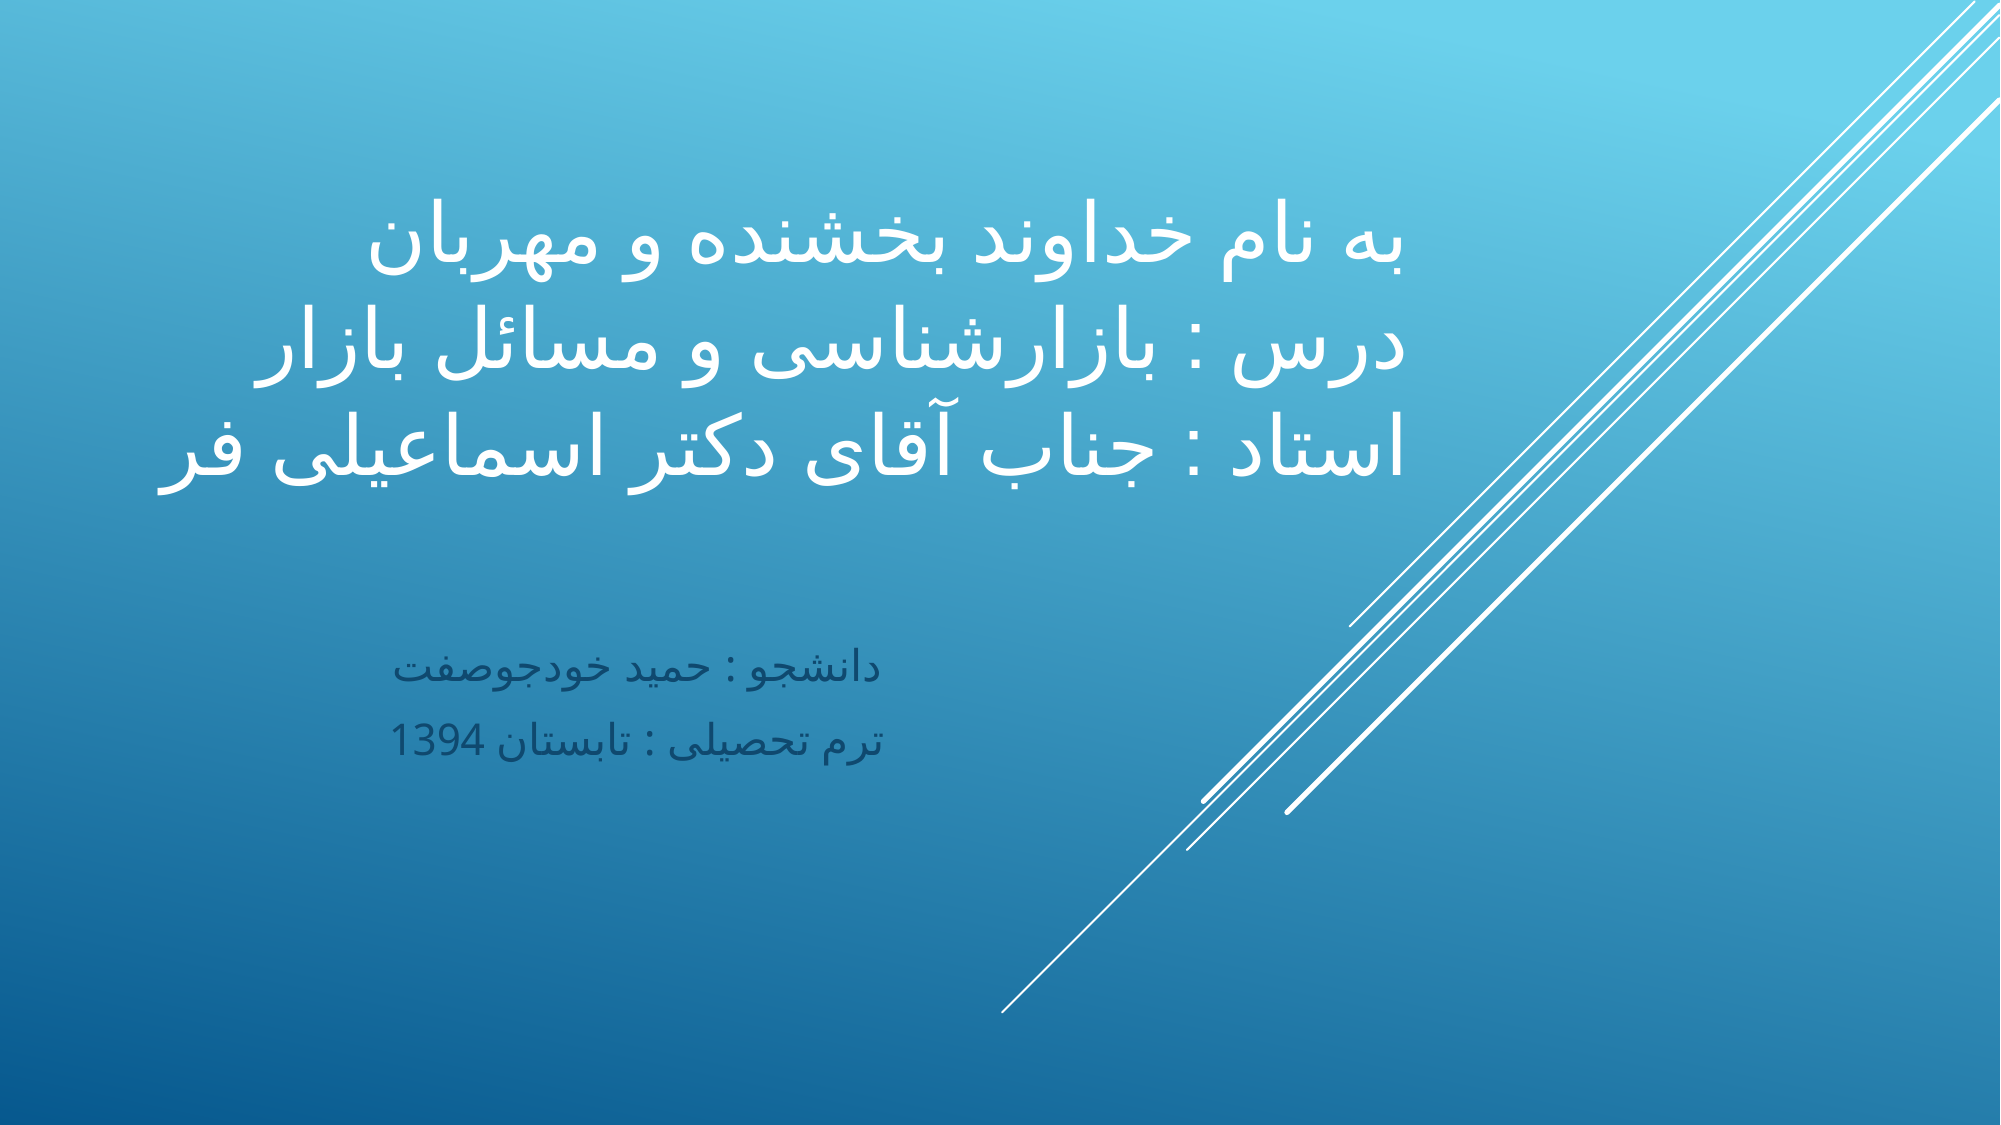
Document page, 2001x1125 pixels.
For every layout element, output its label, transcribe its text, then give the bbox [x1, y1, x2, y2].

title به نام خداوند بخشنده و مهربان درس : بازارشناسی و مسائل بازار استاد : جناب آقای دکتر اسماعیلی فر [112, 112, 1425, 600]
subtitle دانشجو : حمید خودجوصفت ترم تحصیلی : تابستان 1394 [112, 630, 1163, 950]
